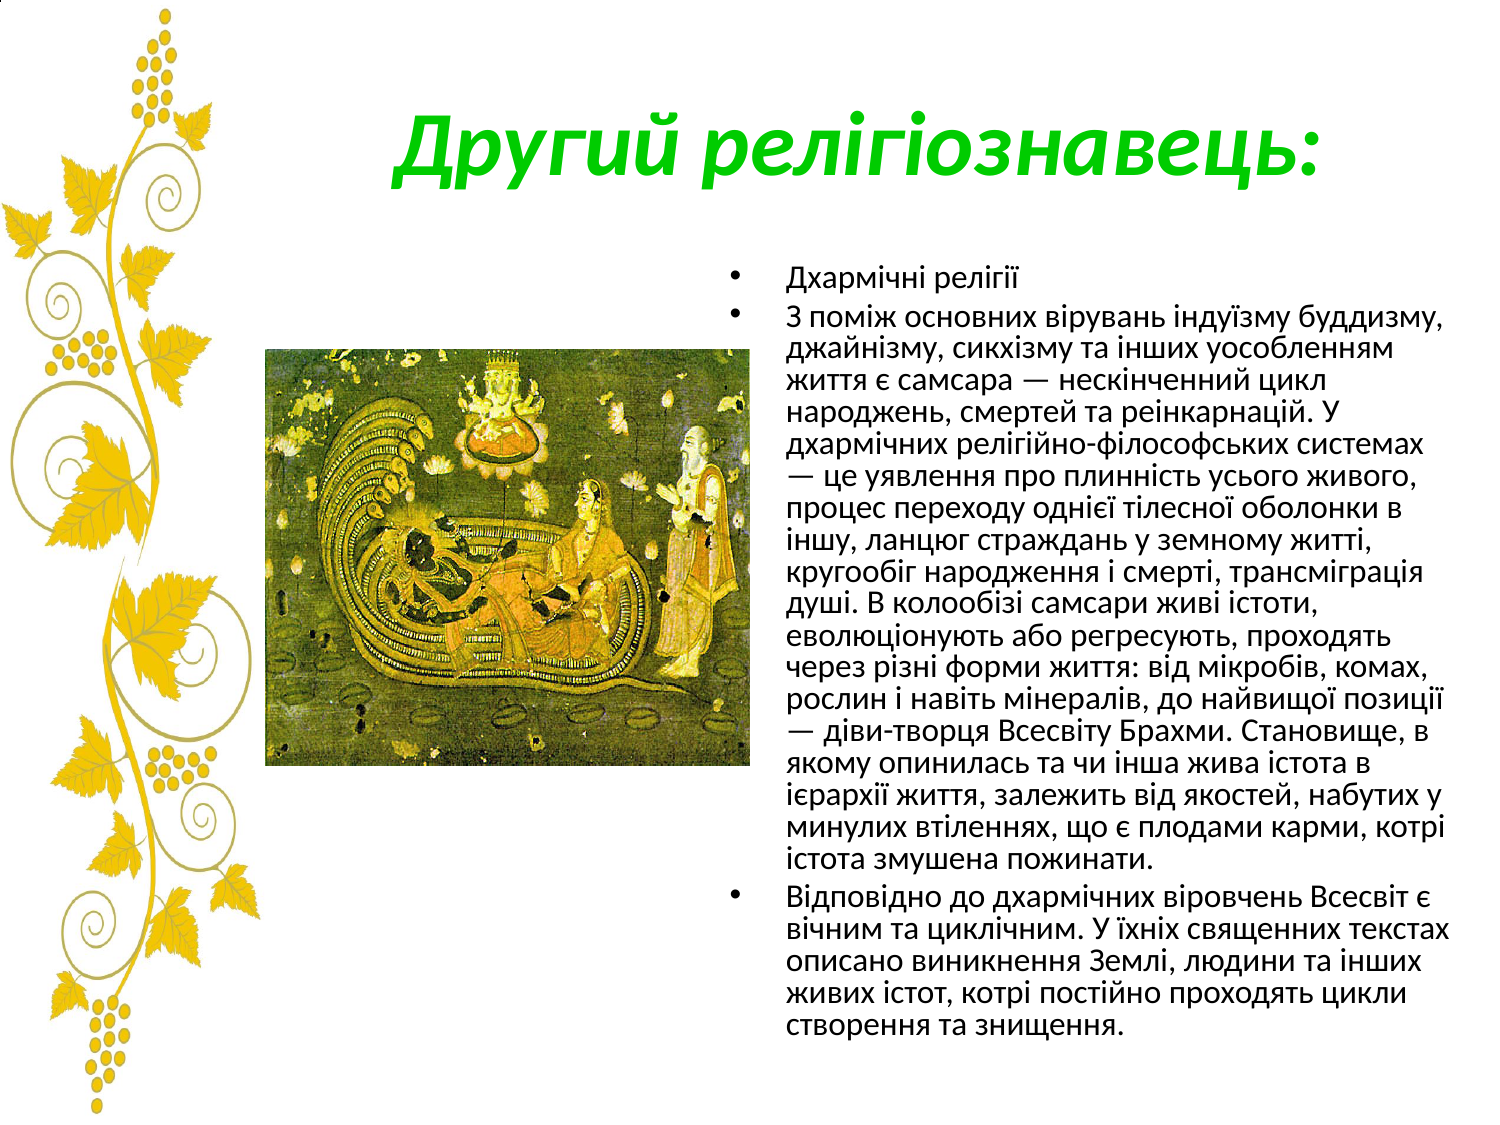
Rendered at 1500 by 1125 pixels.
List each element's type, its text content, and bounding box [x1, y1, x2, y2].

title Другий релігіознавець: [312, 45, 1425, 233]
picture [0, 0, 751, 1125]
list Дхармічні релігії З поміж основних вірувань індуїзму буддизму, джайнізму, сикхізму та інших уособленням життя є самсара — нескінченний цикл народжень, смертей та реінкарнацій. У дхармічних релігійно-філософських системах — це уявлення про плинність усього живого, процес переходу однієї тілесної оболонки в іншу, ланцюг страждань у земному житті, кругообіг народження і смерті, трансміграція душі. В колообізі самсари живі істоти, еволюціонують або регресують, проходять через різні форми життя: від мікробів, комах, рослин і навіть мінералів, до найвищої позиції — діви-творця Всесвіту Брахми. Становище, в якому опинилась та чи інша жива істота в ієрархії життя, залежить від якостей, набутих у минулих втіленнях, що є плодами карми, котрі істота змушена пожинати. Відповідно до дхармічних віровчень Всесвіт є вічним та циклічним. У їхніх священних текстах описано виникнення Землі, людини та інших живих істот, котрі постійно проходять цикли створення та знищення. [714, 255, 1471, 1076]
